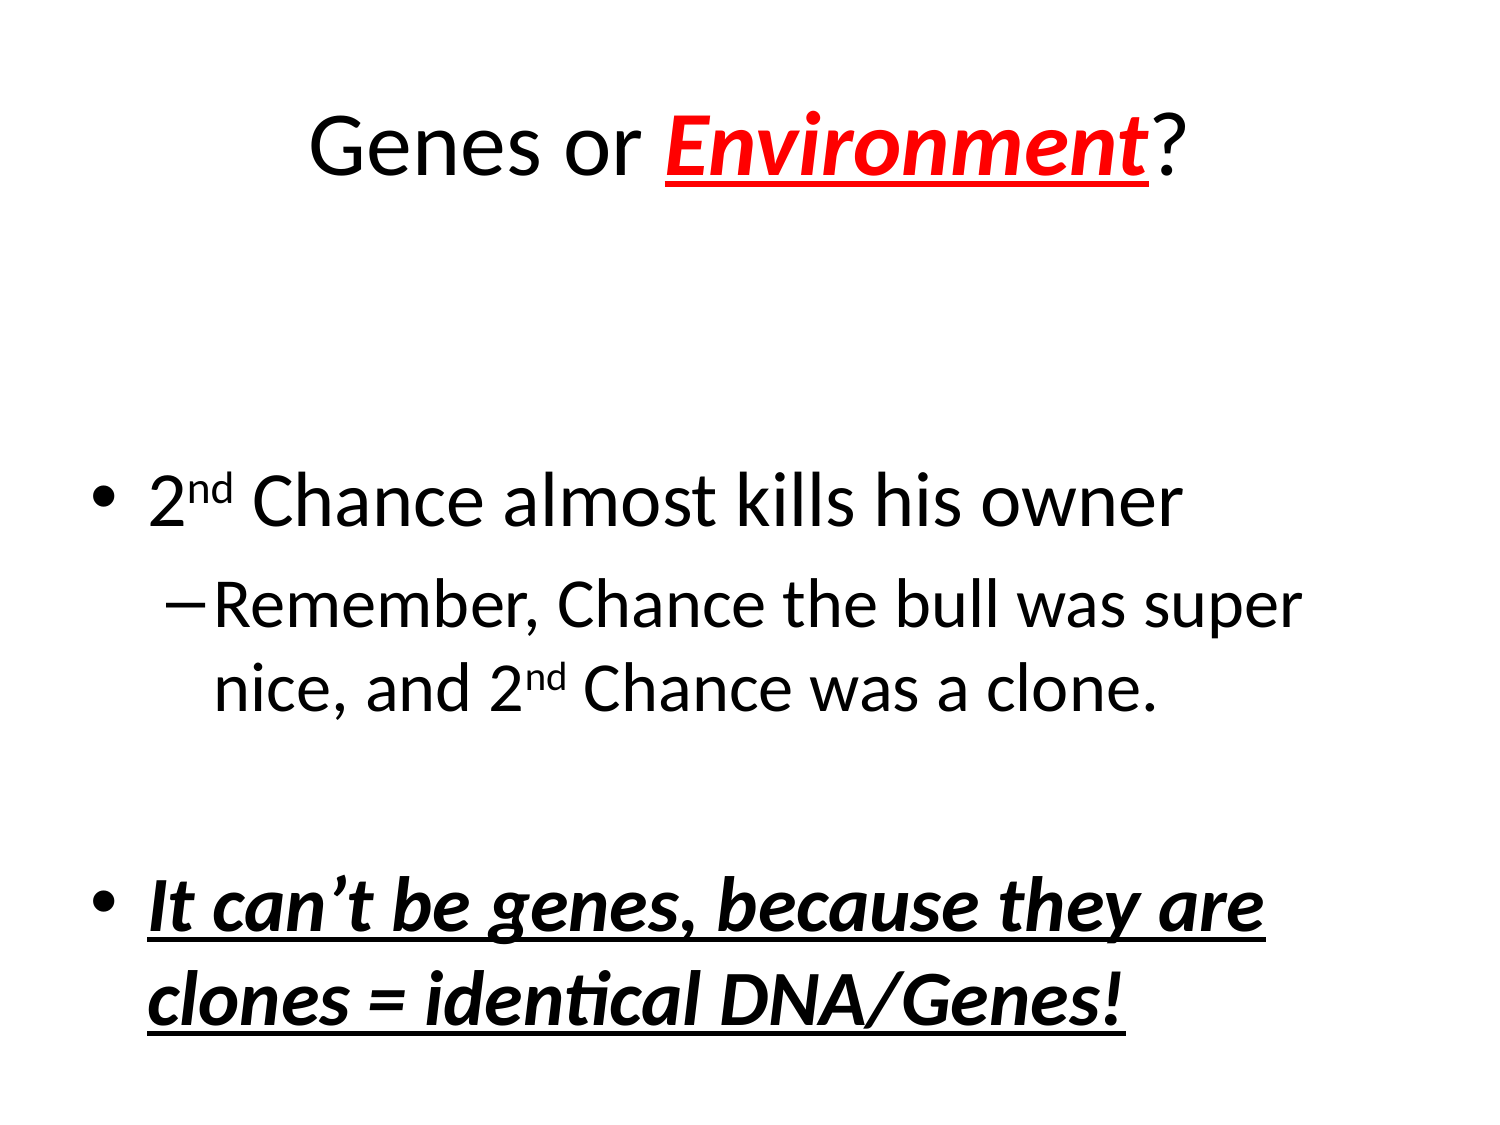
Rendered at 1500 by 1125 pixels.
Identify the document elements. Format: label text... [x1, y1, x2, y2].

list 2nd Chance almost kills his owner Remember, Chance the bull was super nice, and 2nd Chance was a clone. It can’t be genes, because they are clones = identical DNA/Genes! [75, 262, 1336, 1064]
title Genes or Environment? [75, 45, 1425, 233]
